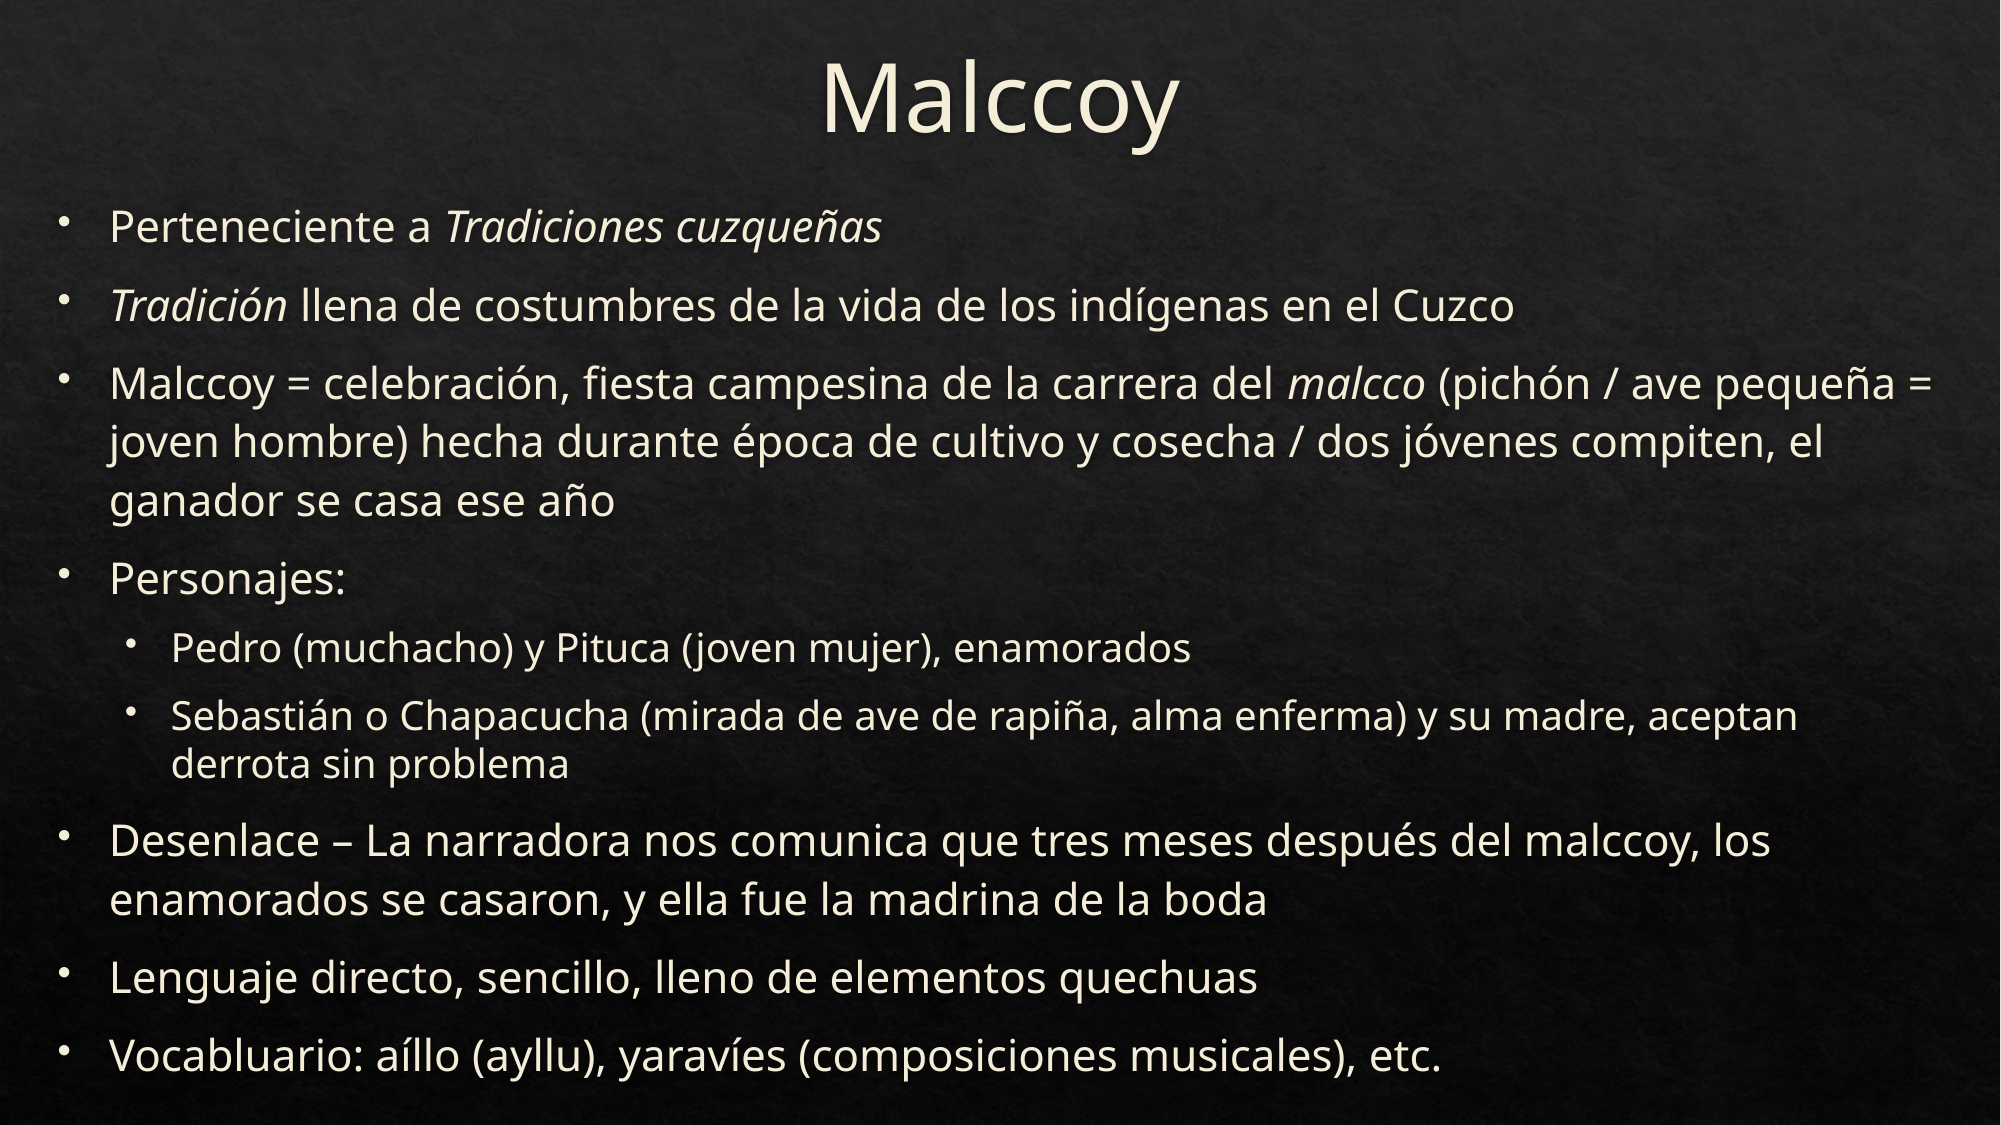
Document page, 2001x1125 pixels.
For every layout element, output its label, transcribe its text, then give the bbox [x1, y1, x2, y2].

list Perteneciente a Tradiciones cuzqueñas Tradición llena de costumbres de la vida de los indígenas en el Cuzco Malccoy = celebración, fiesta campesina de la carrera del malcco (pichón / ave pequeña = joven hombre) hecha durante época de cultivo y cosecha / dos jóvenes compiten, el ganador se casa ese año Personajes: Pedro (muchacho) y Pituca (joven mujer), enamorados Sebastián o Chapacucha (mirada de ave de rapiña, alma enferma) y su madre, aceptan derrota sin problema Desenlace – La narradora nos comunica que tres meses después del malccoy, los enamorados se casaron, y ella fue la madrina de la boda Lenguaje directo, sencillo, lleno de elementos quechuas Vocabluario: aíllo (ayllu), yaravíes (composiciones musicales), etc. [38, 185, 1962, 1089]
title Malccoy [149, 16, 1849, 181]
